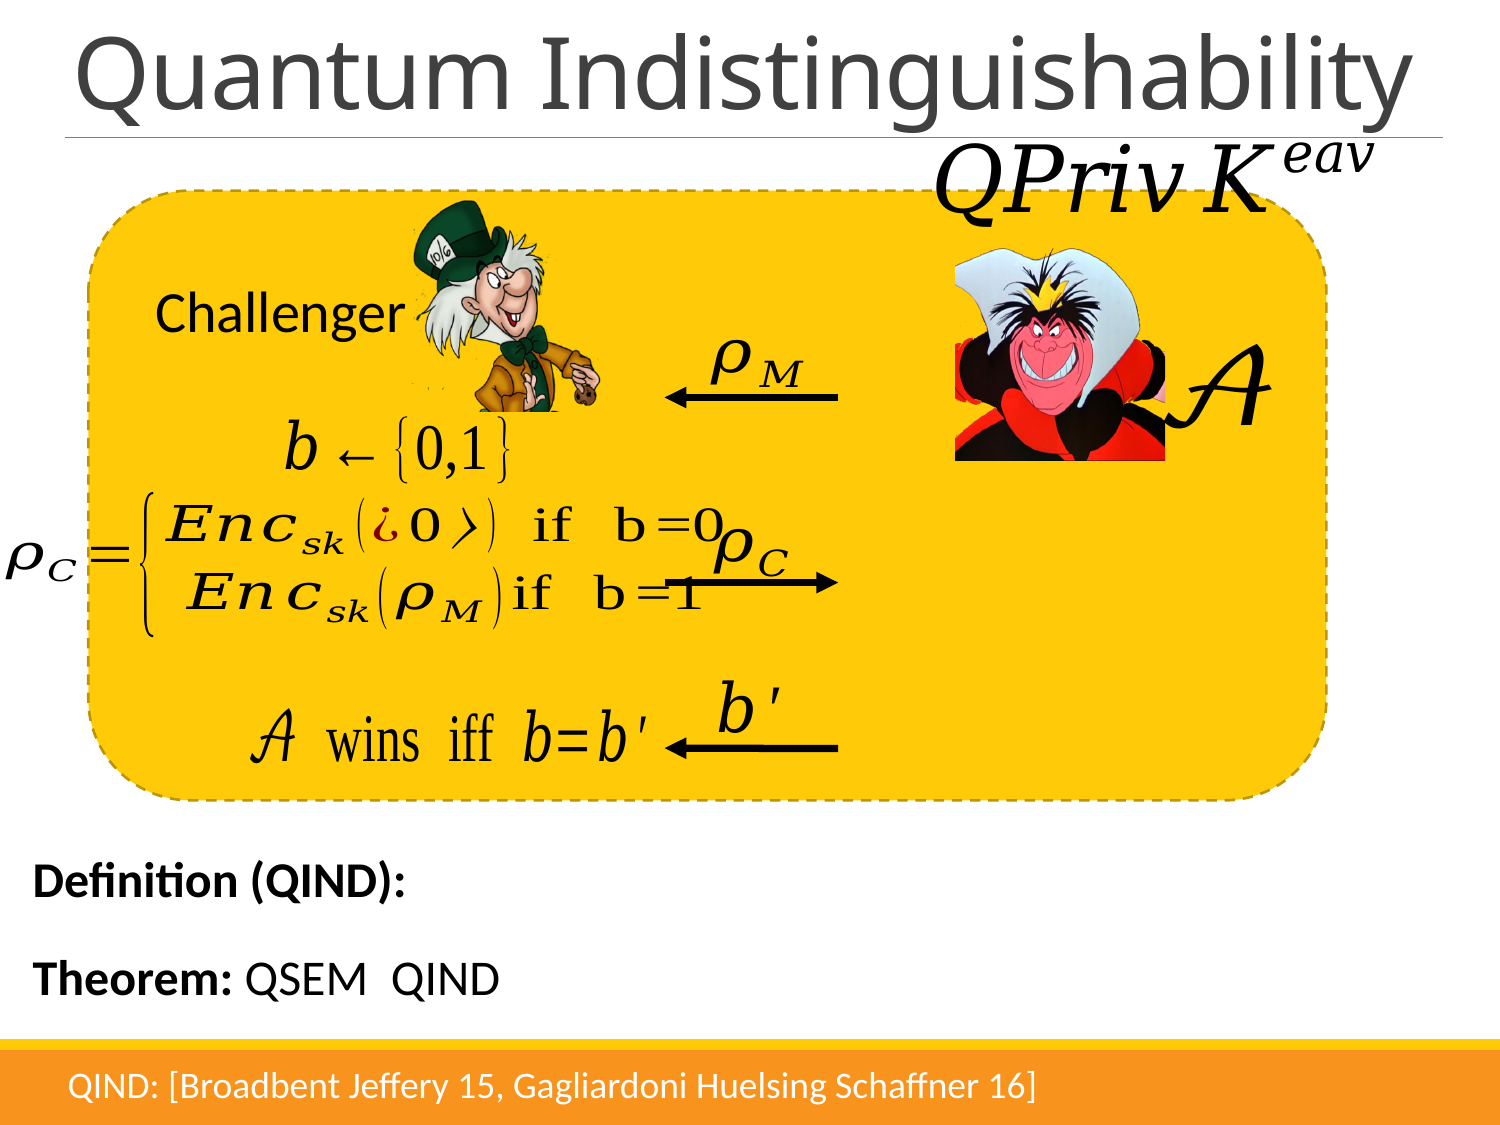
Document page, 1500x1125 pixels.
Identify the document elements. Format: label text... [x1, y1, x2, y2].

title Quantum Indistinguishability [57, 5, 1443, 138]
picture [411, 198, 602, 412]
picture [954, 246, 1166, 462]
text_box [664, 508, 839, 586]
text_box QIND: [Broadbent Jeffery 15, Gagliardoni Huelsing Schaffner 16] [53, 1054, 1094, 1114]
text_box [86, 189, 1328, 802]
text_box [664, 318, 839, 398]
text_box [664, 672, 839, 749]
text_box Challenger [140, 266, 408, 352]
